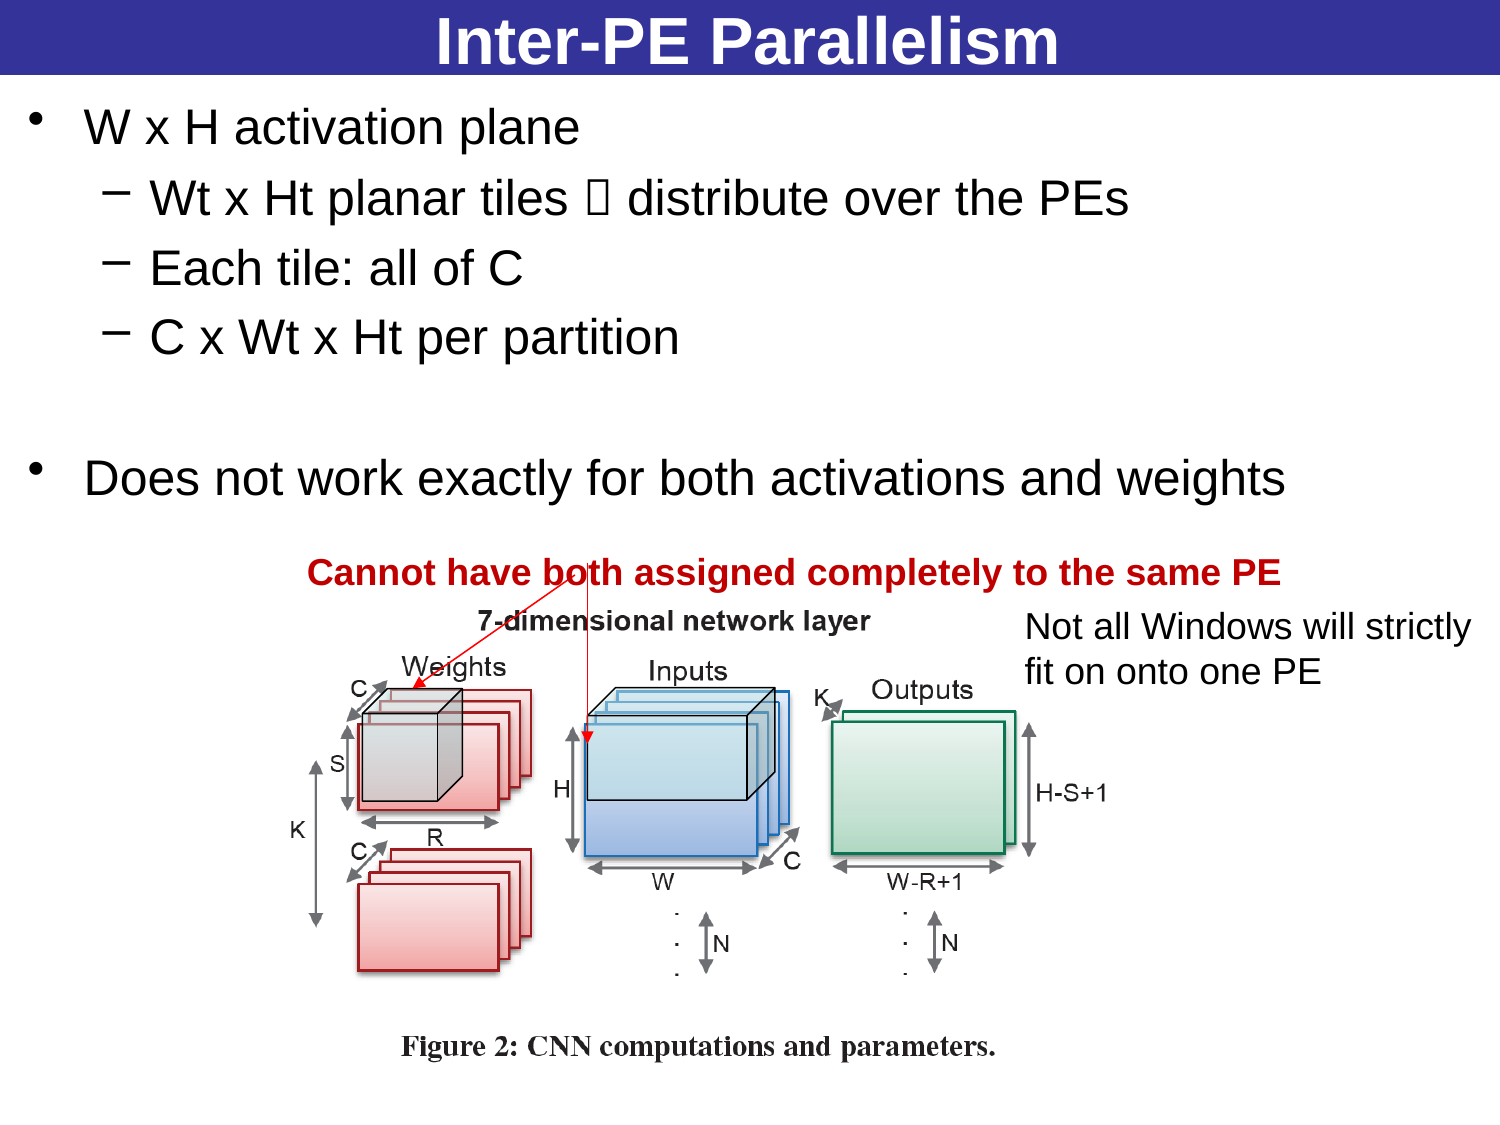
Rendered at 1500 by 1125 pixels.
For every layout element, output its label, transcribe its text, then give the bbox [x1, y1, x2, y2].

list W x H activation plane Wt x Ht planar tiles  distribute over the PEs Each tile: all of C C x Wt x Ht per partition Does not work exactly for both activations and weights [12, 87, 1488, 1088]
title Inter-PE Parallelism [0, 0, 1500, 75]
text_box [424, 574, 576, 689]
text_box Not all Windows will strictly fit on onto one PE [1009, 594, 1498, 700]
text_box Cannot have both assigned completely to the same PE [292, 540, 1298, 598]
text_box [587, 562, 668, 716]
picture [262, 599, 1126, 1076]
